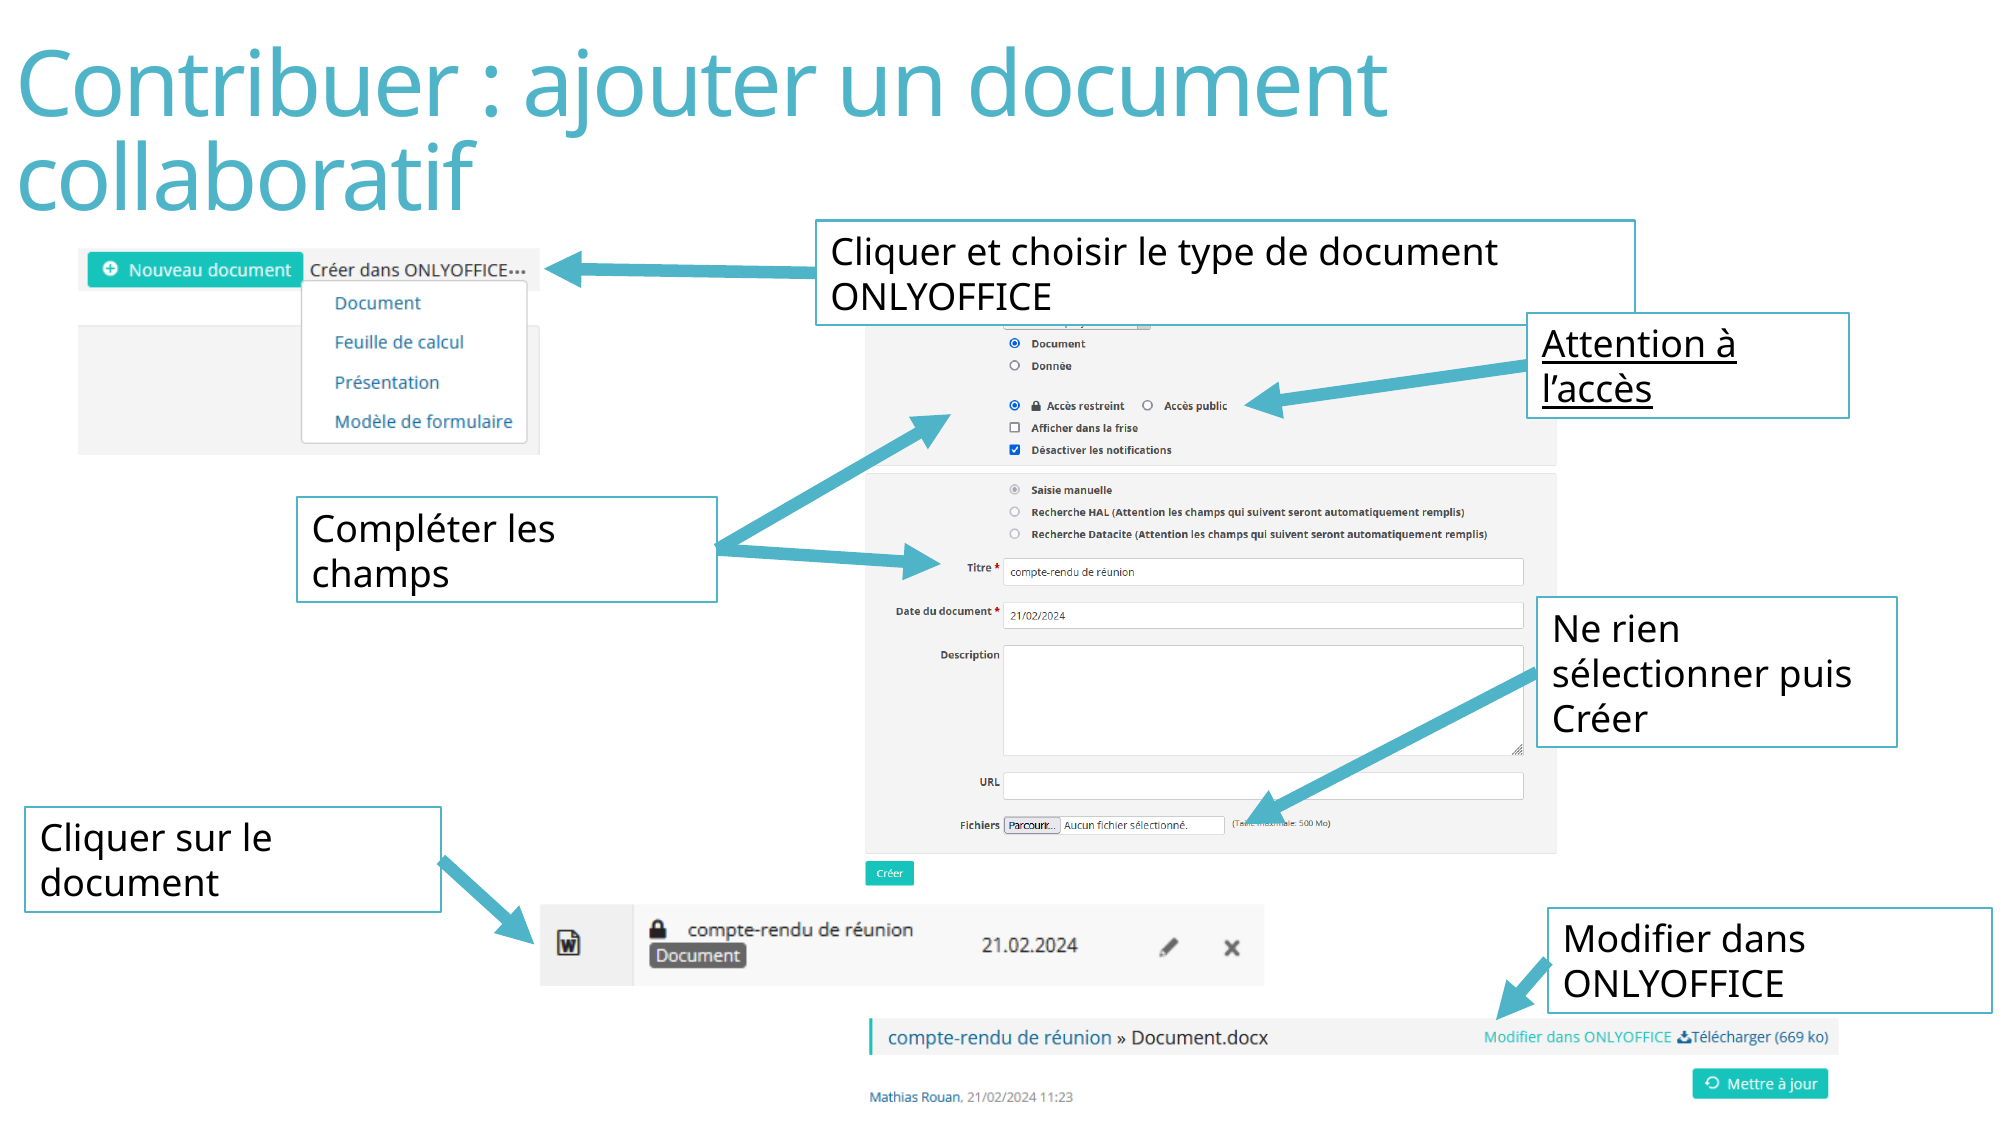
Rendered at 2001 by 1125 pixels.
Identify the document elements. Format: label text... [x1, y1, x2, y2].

picture [861, 1010, 1850, 1105]
picture [534, 903, 1277, 986]
title Contribuer : ajouter un document collaboratif [0, 0, 1768, 272]
text_box Cliquer et choisir le type de document ONLYOFFICE [815, 219, 1636, 326]
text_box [1243, 650, 1538, 825]
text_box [543, 250, 816, 269]
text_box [716, 535, 942, 565]
text_box Ne rien sélectionner puis Créer [1566, 596, 1898, 748]
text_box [1243, 342, 1528, 406]
text_box Cliquer sur le document [24, 806, 442, 913]
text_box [716, 413, 952, 528]
text_box Modifier dans ONLYOFFICE [1547, 907, 1993, 1014]
picture [860, 297, 1562, 888]
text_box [440, 837, 535, 945]
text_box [1495, 938, 1549, 1021]
text_box Compléter les champs [296, 496, 718, 603]
picture [78, 240, 551, 455]
text_box Attention à l’accès [1566, 312, 1850, 419]
